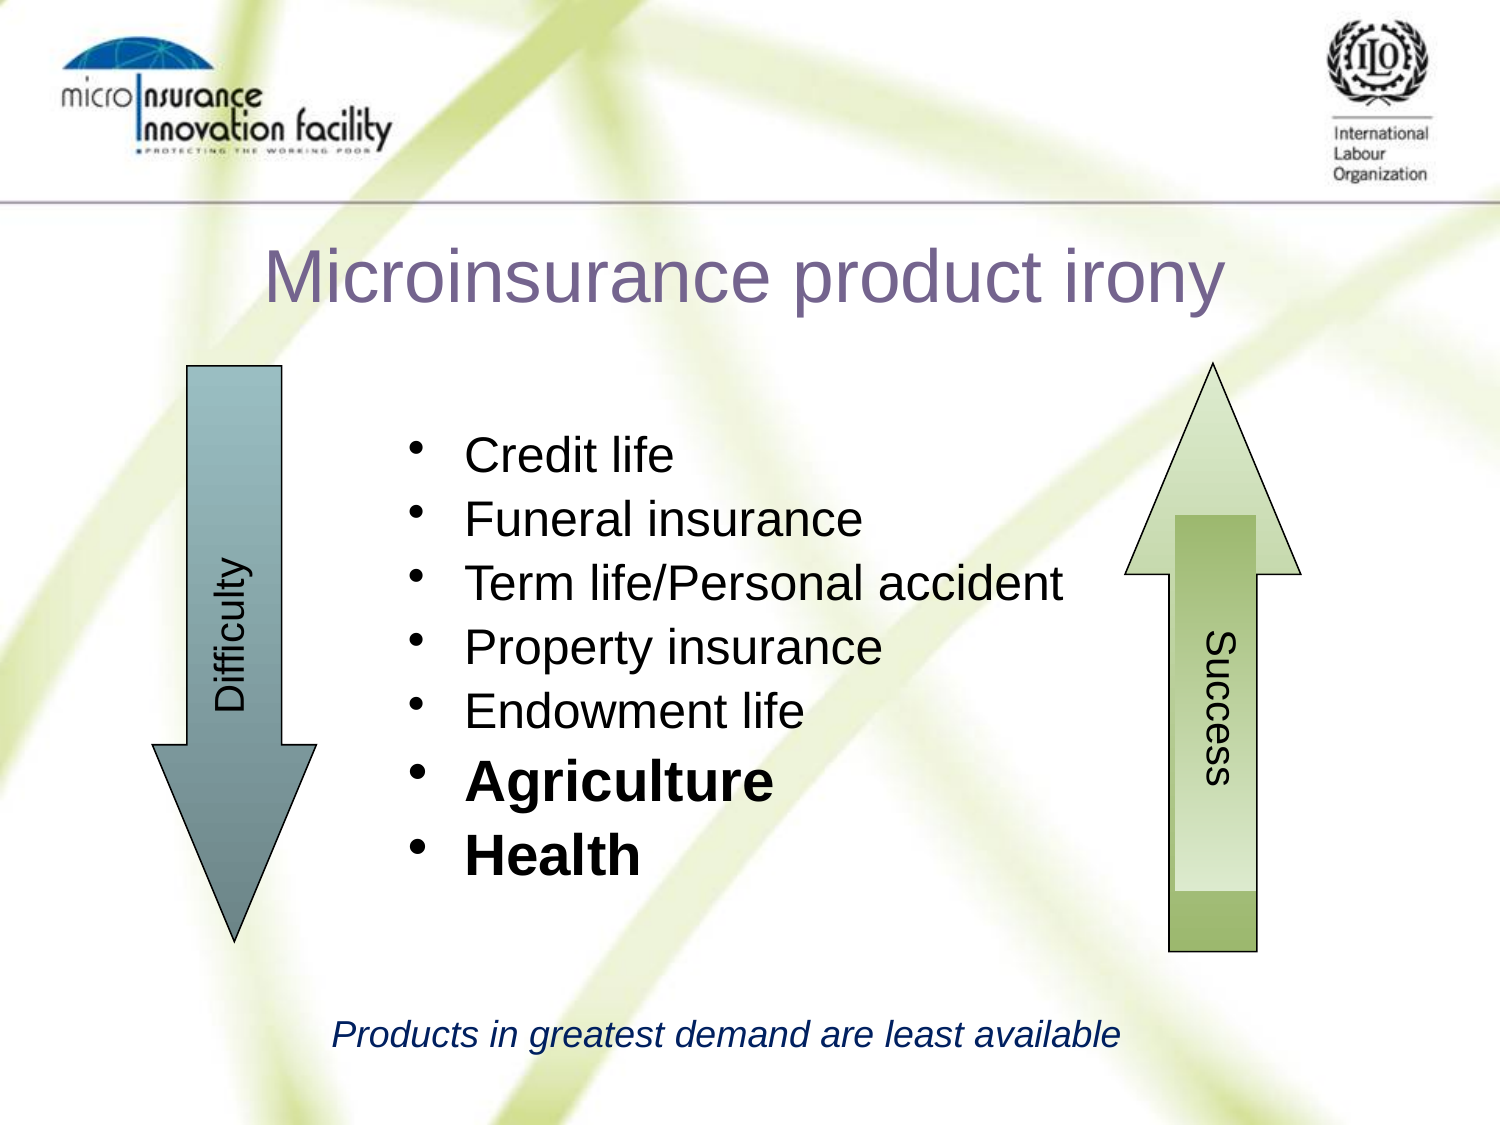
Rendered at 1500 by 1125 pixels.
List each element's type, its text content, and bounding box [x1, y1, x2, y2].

title Microinsurance product irony [71, 207, 1419, 339]
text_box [152, 365, 317, 942]
list Credit life Funeral insurance Term life/Personal accident Property insurance Endowment life Agriculture Health [392, 421, 1114, 903]
text_box Products in greatest demand are least available [81, 984, 1371, 1082]
picture [0, 0, 1500, 1125]
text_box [1124, 362, 1302, 952]
